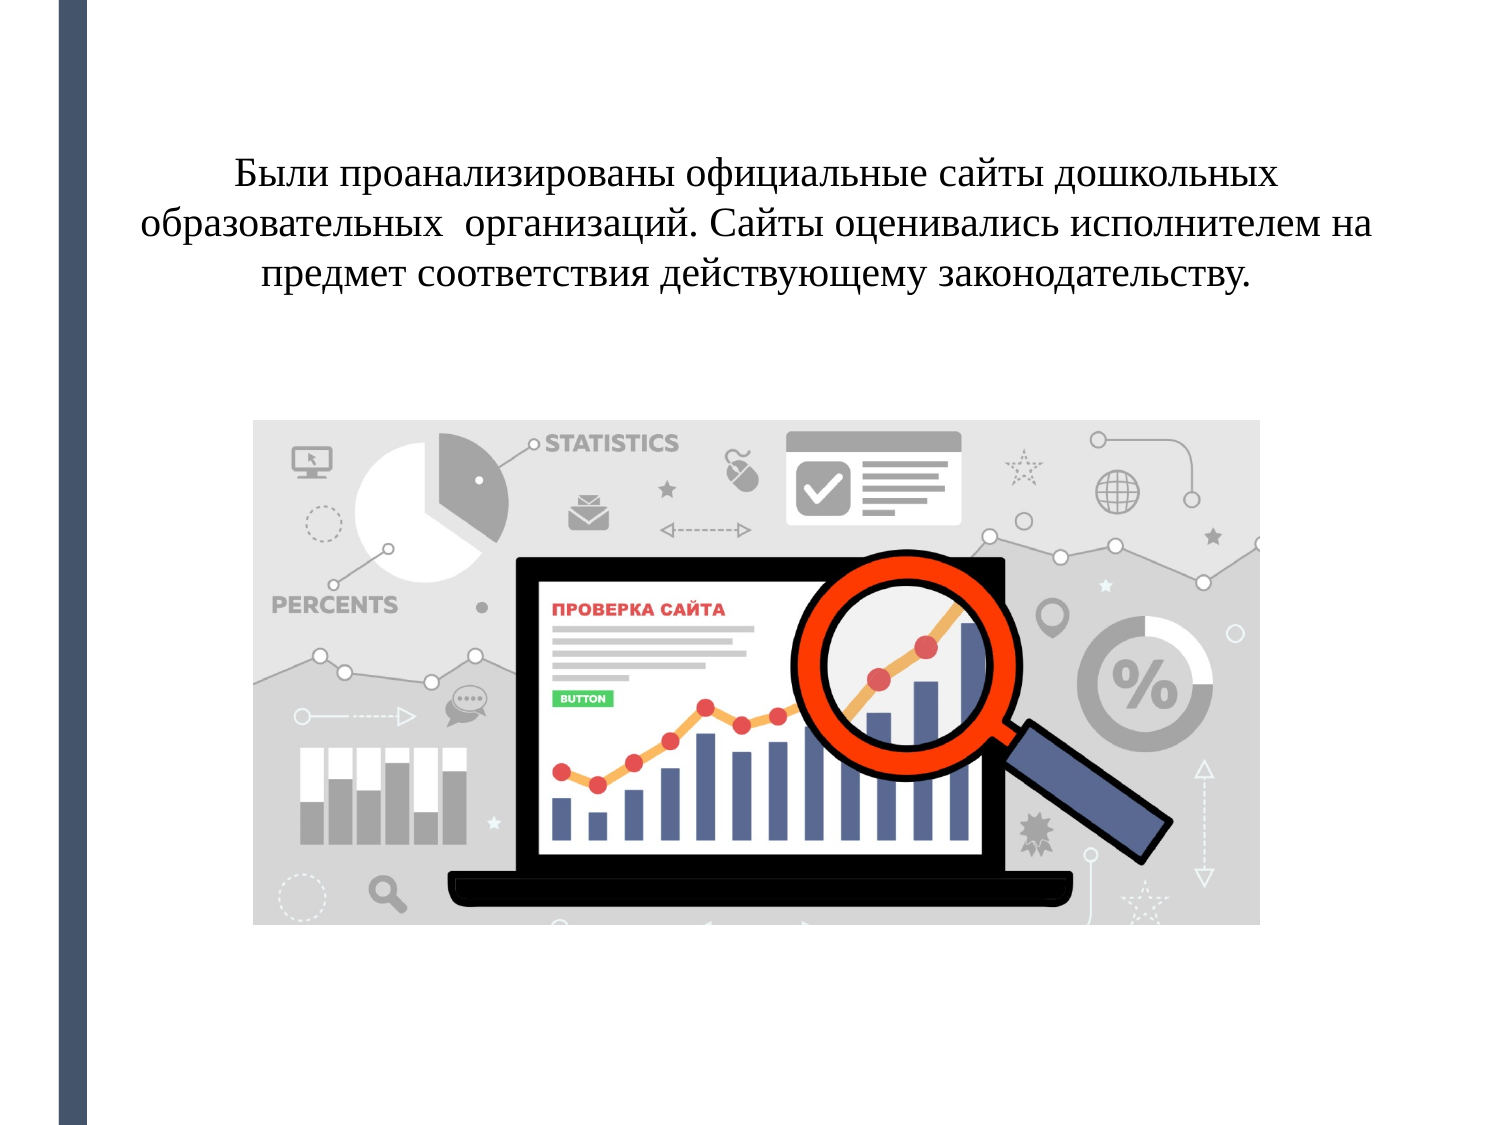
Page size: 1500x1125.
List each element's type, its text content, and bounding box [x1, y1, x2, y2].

picture [253, 420, 1260, 925]
text_box Были проанализированы официальные сайты дошкольных образовательных организаций. Сайты оценивались исполнителем на предмет соответствия действующему законодательству. [100, 137, 1413, 303]
